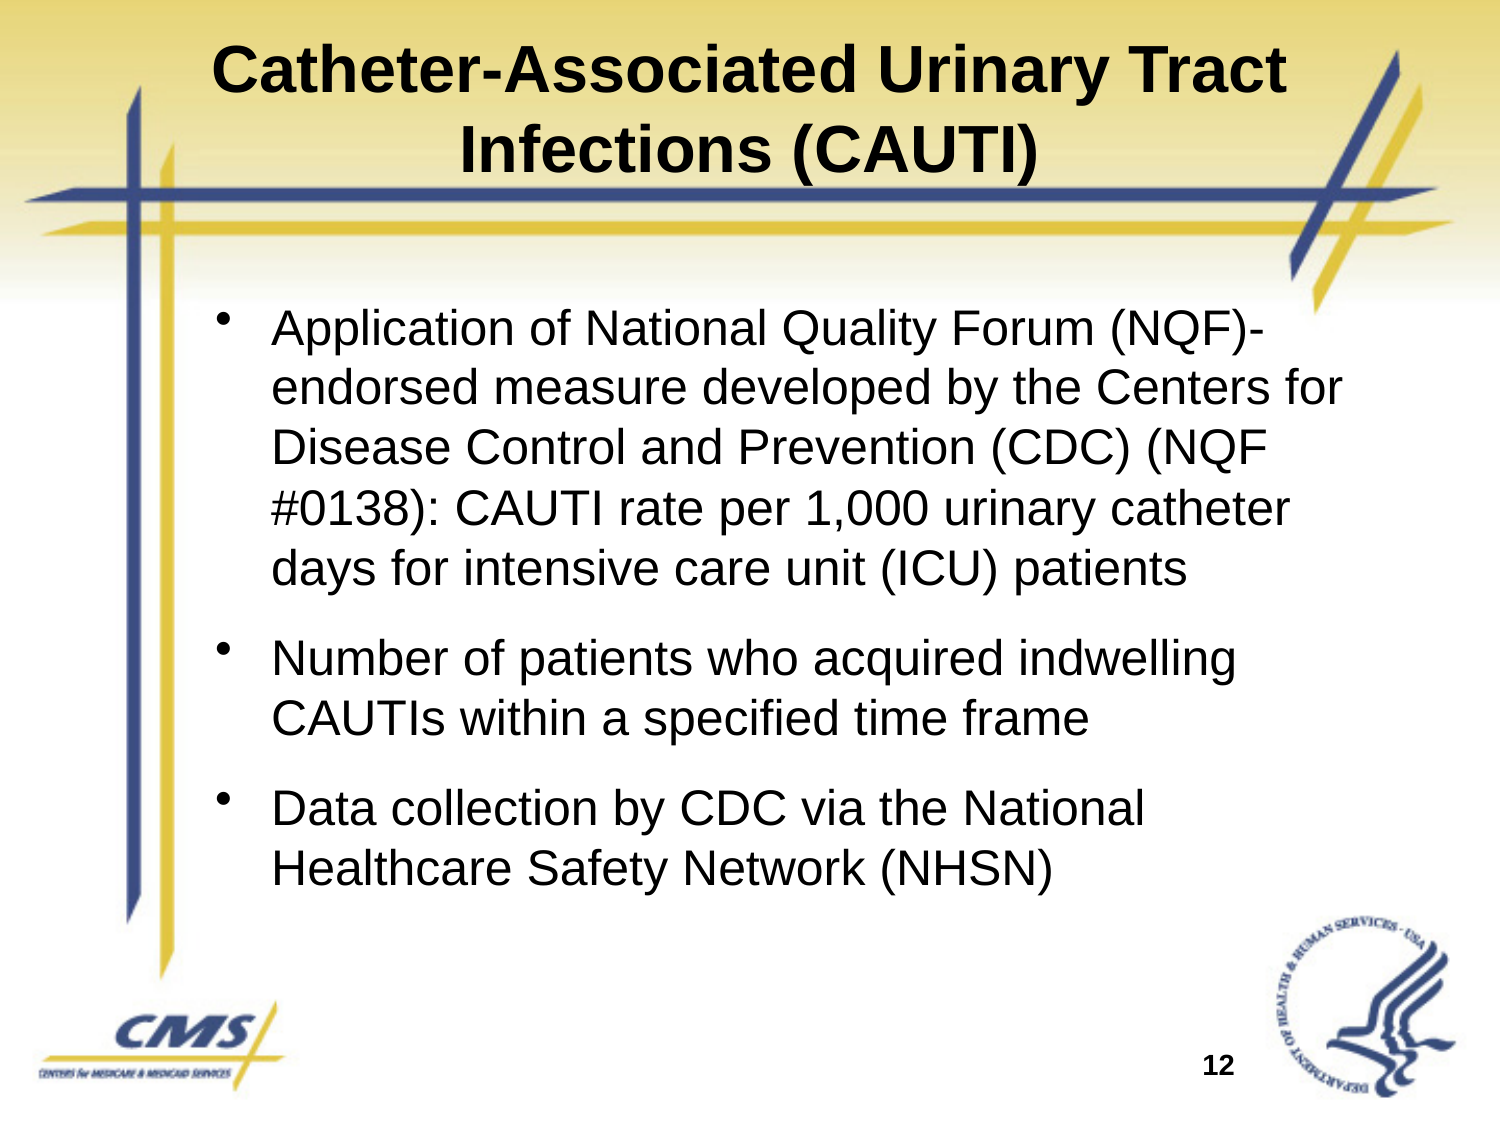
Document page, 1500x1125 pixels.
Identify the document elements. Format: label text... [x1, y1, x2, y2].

title Catheter-Associated Urinary Tract Infections (CAUTI) [112, 12, 1388, 201]
picture [0, 0, 1500, 1125]
list Application of National Quality Forum (NQF)-endorsed measure developed by the Centers for Disease Control and Prevention (CDC) (NQF #0138): CAUTI rate per 1,000 urinary catheter days for intensive care unit (ICU) patients Number of patients who acquired indwelling CAUTIs within a specified time frame Data collection by CDC via the National Healthcare Safety Network (NHSN) [199, 287, 1376, 988]
